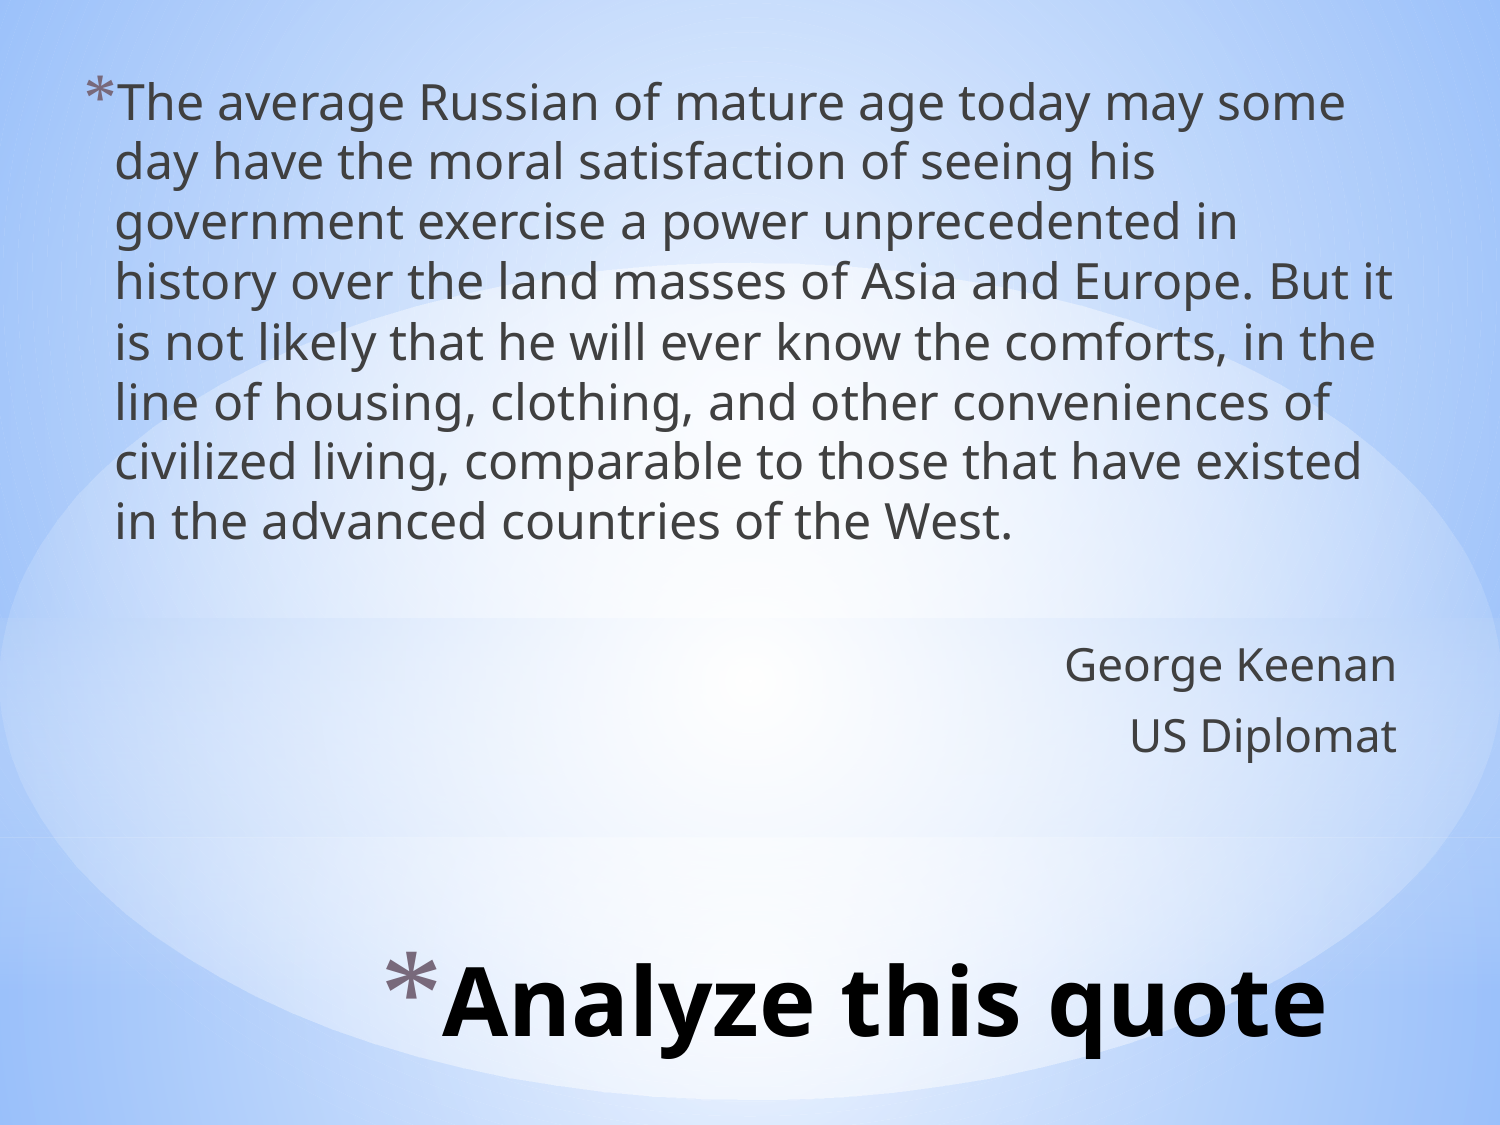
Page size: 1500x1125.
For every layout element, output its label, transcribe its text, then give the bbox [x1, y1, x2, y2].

list The average Russian of mature age today may some day have the moral satisfaction of seeing his government exercise a power unprecedented in history over the land masses of Asia and Europe. But it is not likely that he will ever know the comforts, in the line of housing, clothing, and other conveniences of civilized living, comparable to those that have existed in the advanced countries of the West. George Keenan US Diplomat [62, 62, 1413, 875]
title Analyze this quote [300, 932, 1369, 1121]
